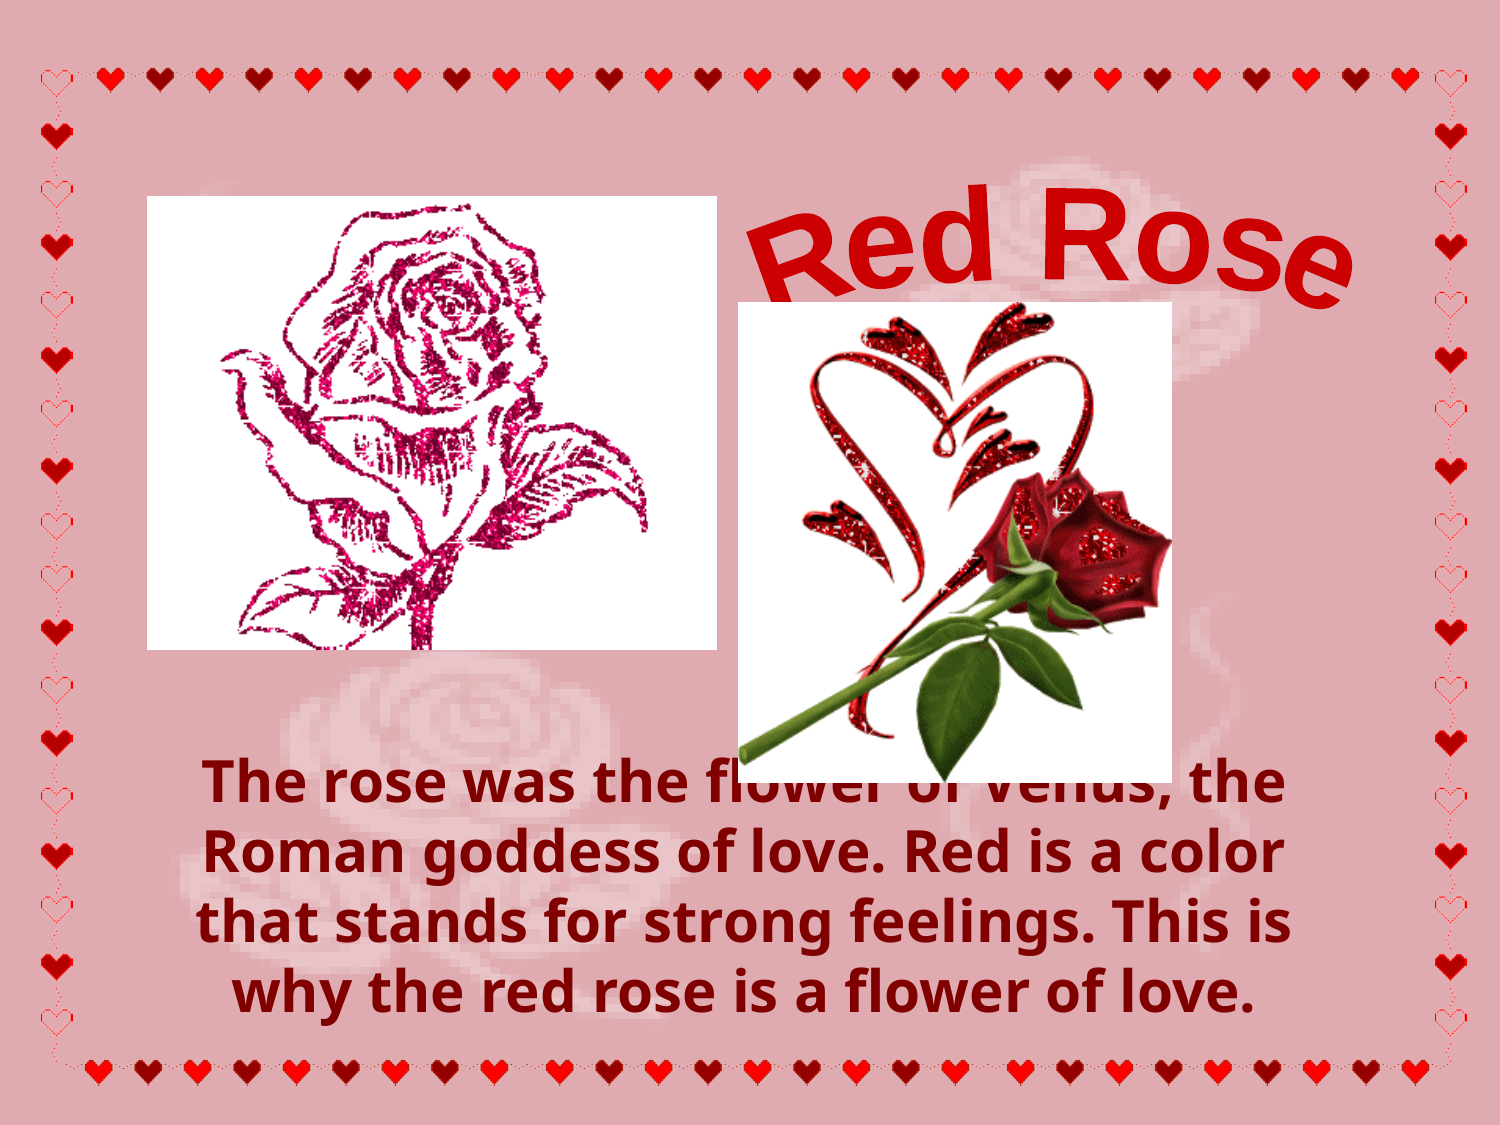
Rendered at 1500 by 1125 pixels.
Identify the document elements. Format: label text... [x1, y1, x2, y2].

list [974, 66, 1432, 94]
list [1434, 562, 1468, 1065]
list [76, 66, 523, 94]
picture [0, 0, 1500, 1125]
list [525, 66, 972, 94]
text_box The rose was the flower of Venus, the Roman goddess of love. Red is a color that stands for strong feelings. This is why the red rose is a flower of love. [123, 737, 1365, 1032]
